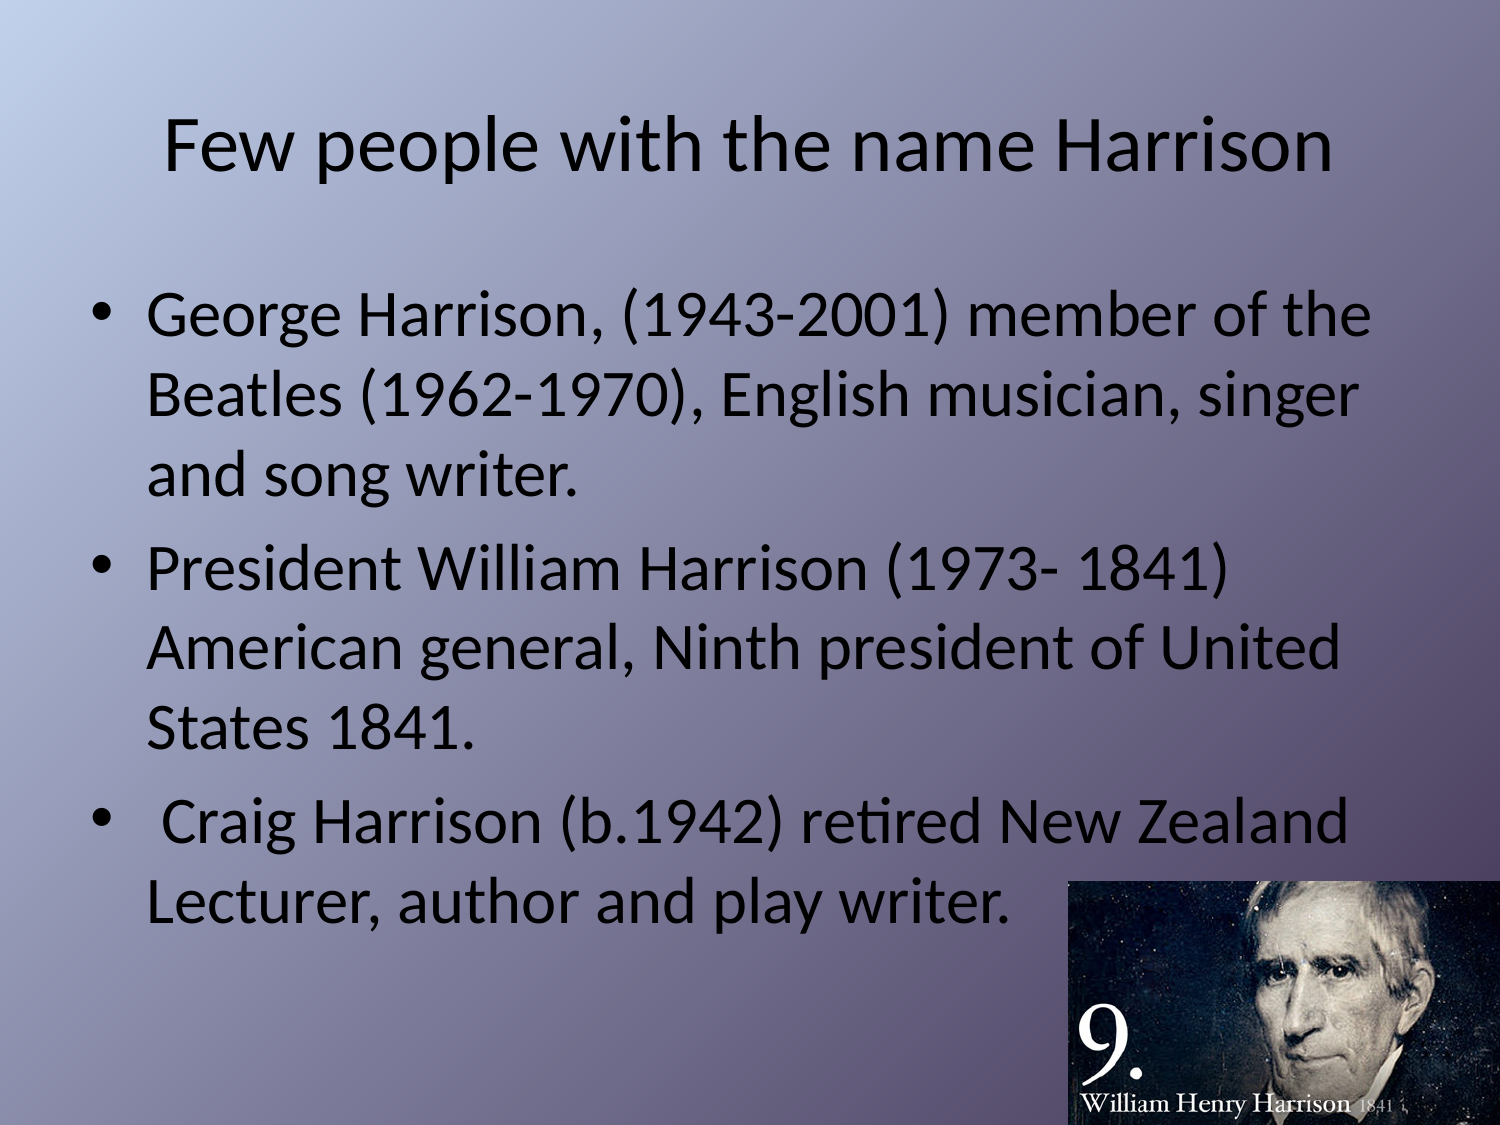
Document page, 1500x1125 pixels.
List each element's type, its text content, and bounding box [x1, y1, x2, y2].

picture [1068, 881, 1500, 1125]
title Few people with the name Harrison [75, 45, 1425, 233]
list George Harrison, (1943-2001) member of the Beatles (1962-1970), English musician, singer and song writer. President William Harrison (1973- 1841) American general, Ninth president of United States 1841. Craig Harrison (b.1942) retired New Zealand Lecturer, author and play writer. [75, 262, 1425, 1005]
